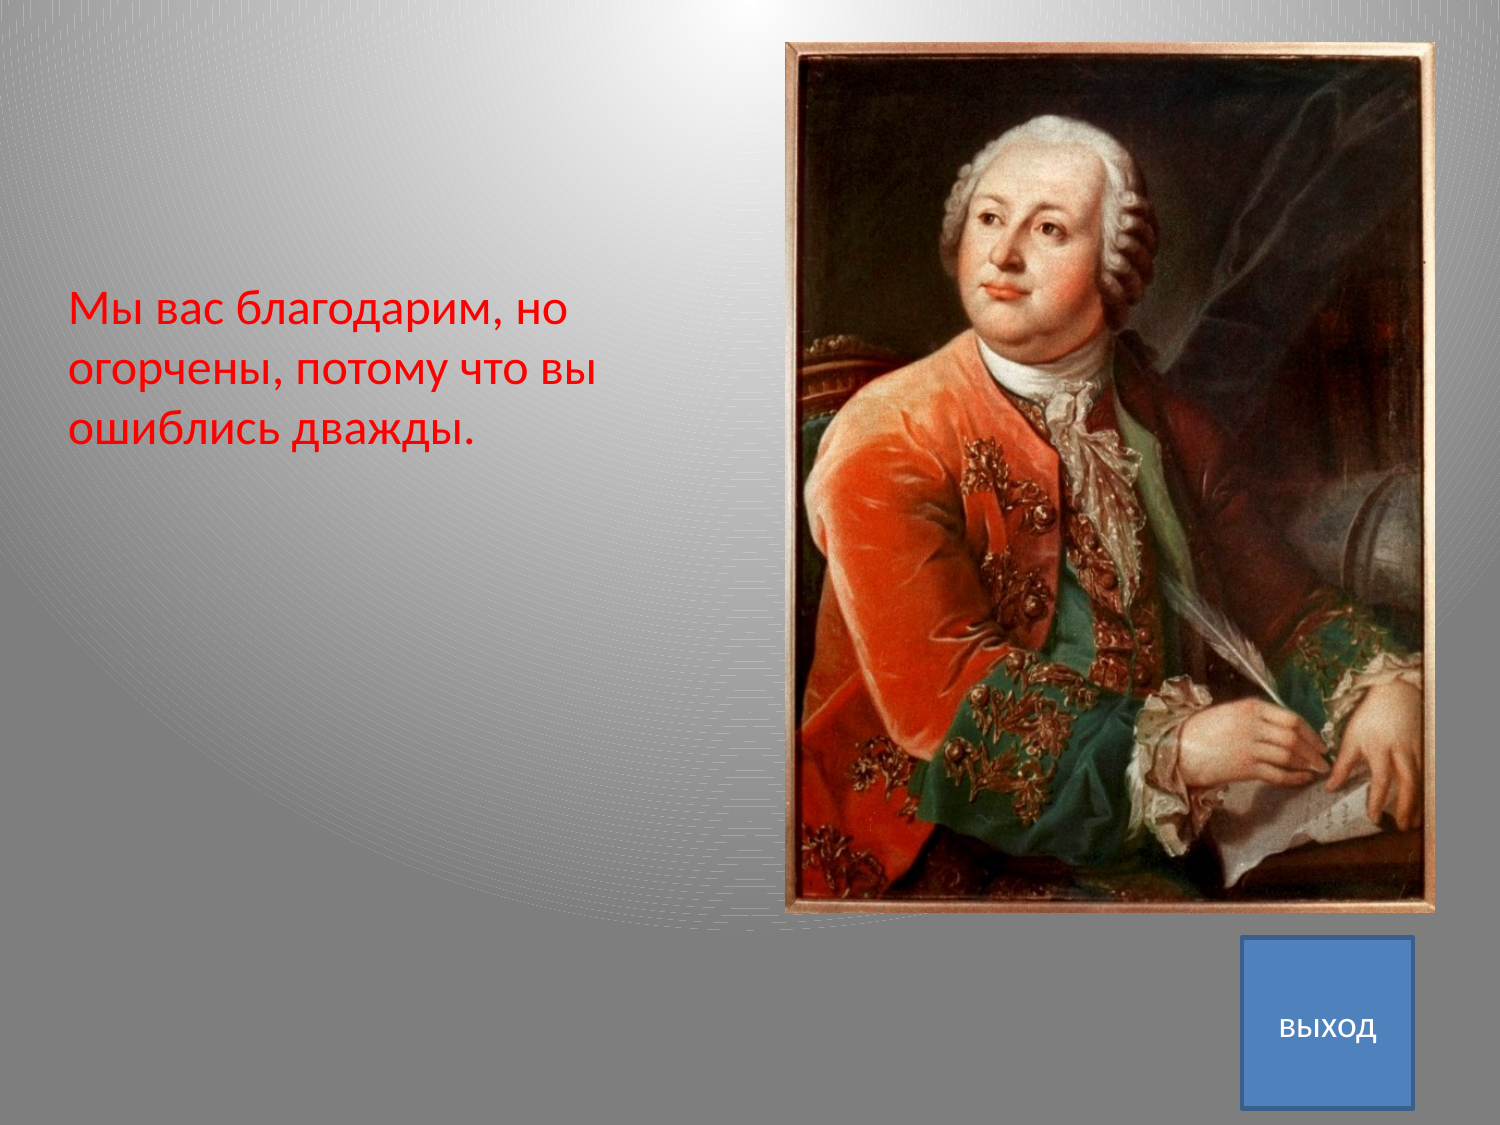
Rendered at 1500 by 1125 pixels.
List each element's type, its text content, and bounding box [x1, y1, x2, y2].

text_box Мы вас благодарим, но огорчены, потому что вы ошиблись дважды. [53, 267, 739, 462]
picture [785, 42, 1435, 913]
text_box выход [1240, 935, 1415, 1111]
